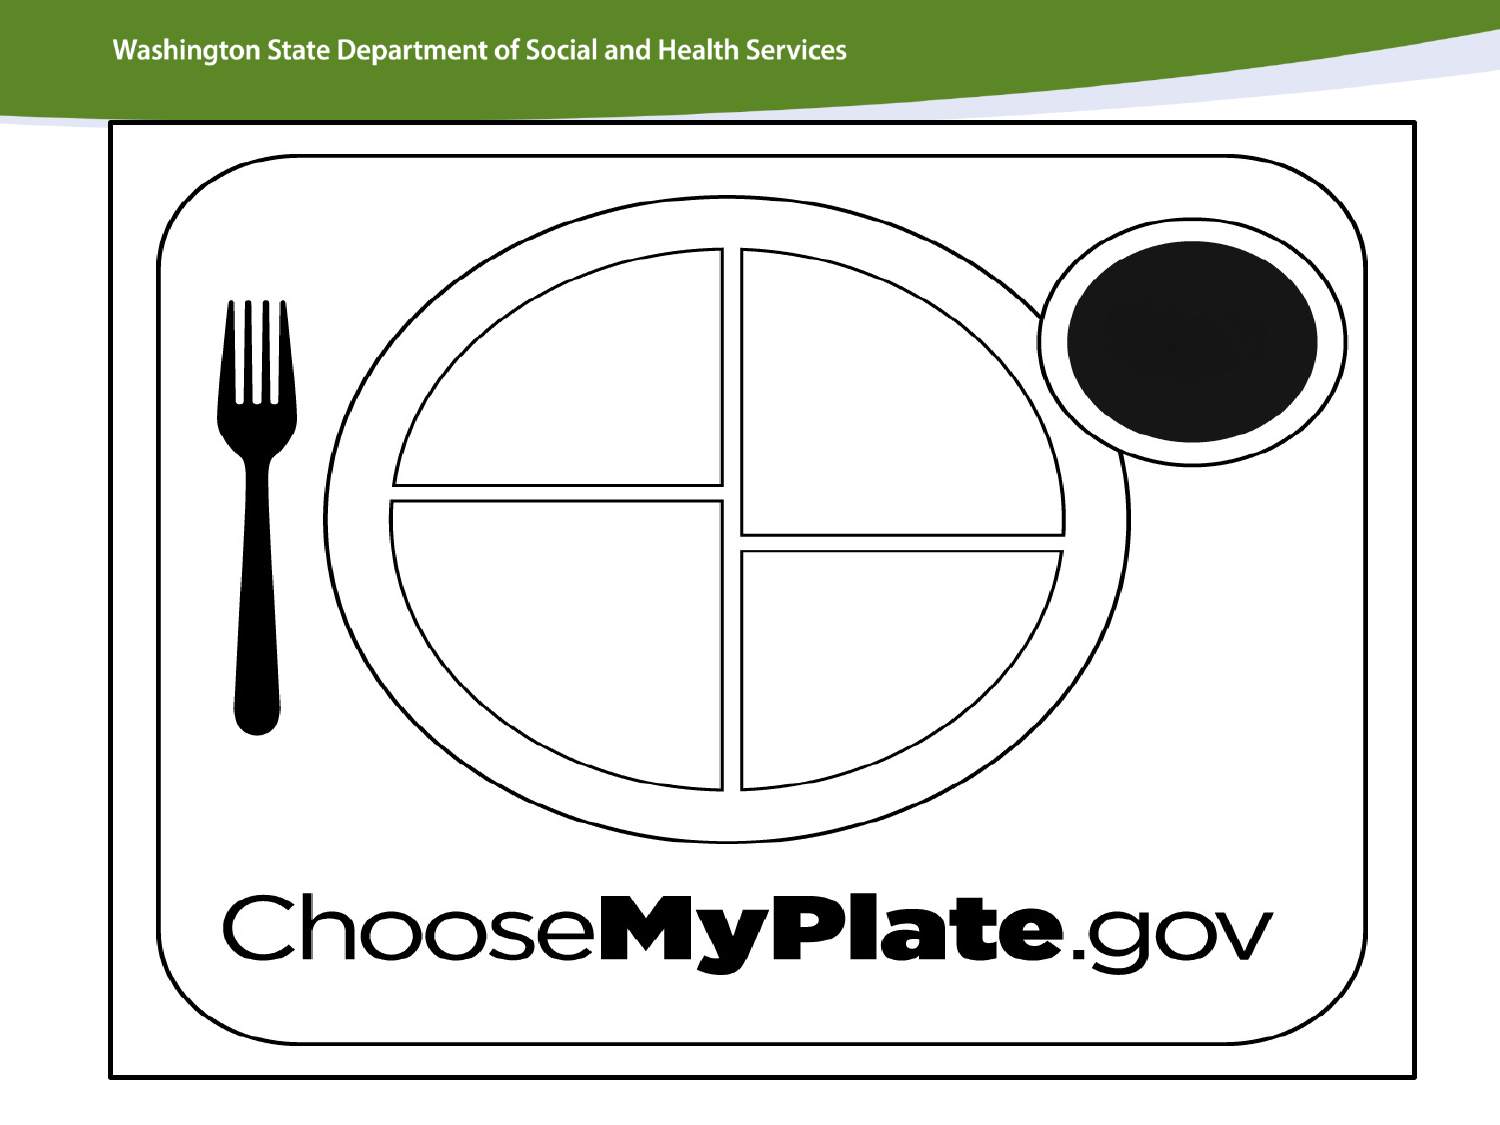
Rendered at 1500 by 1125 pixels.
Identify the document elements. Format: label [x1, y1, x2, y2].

picture [0, 0, 1500, 147]
picture [112, 124, 1413, 1076]
